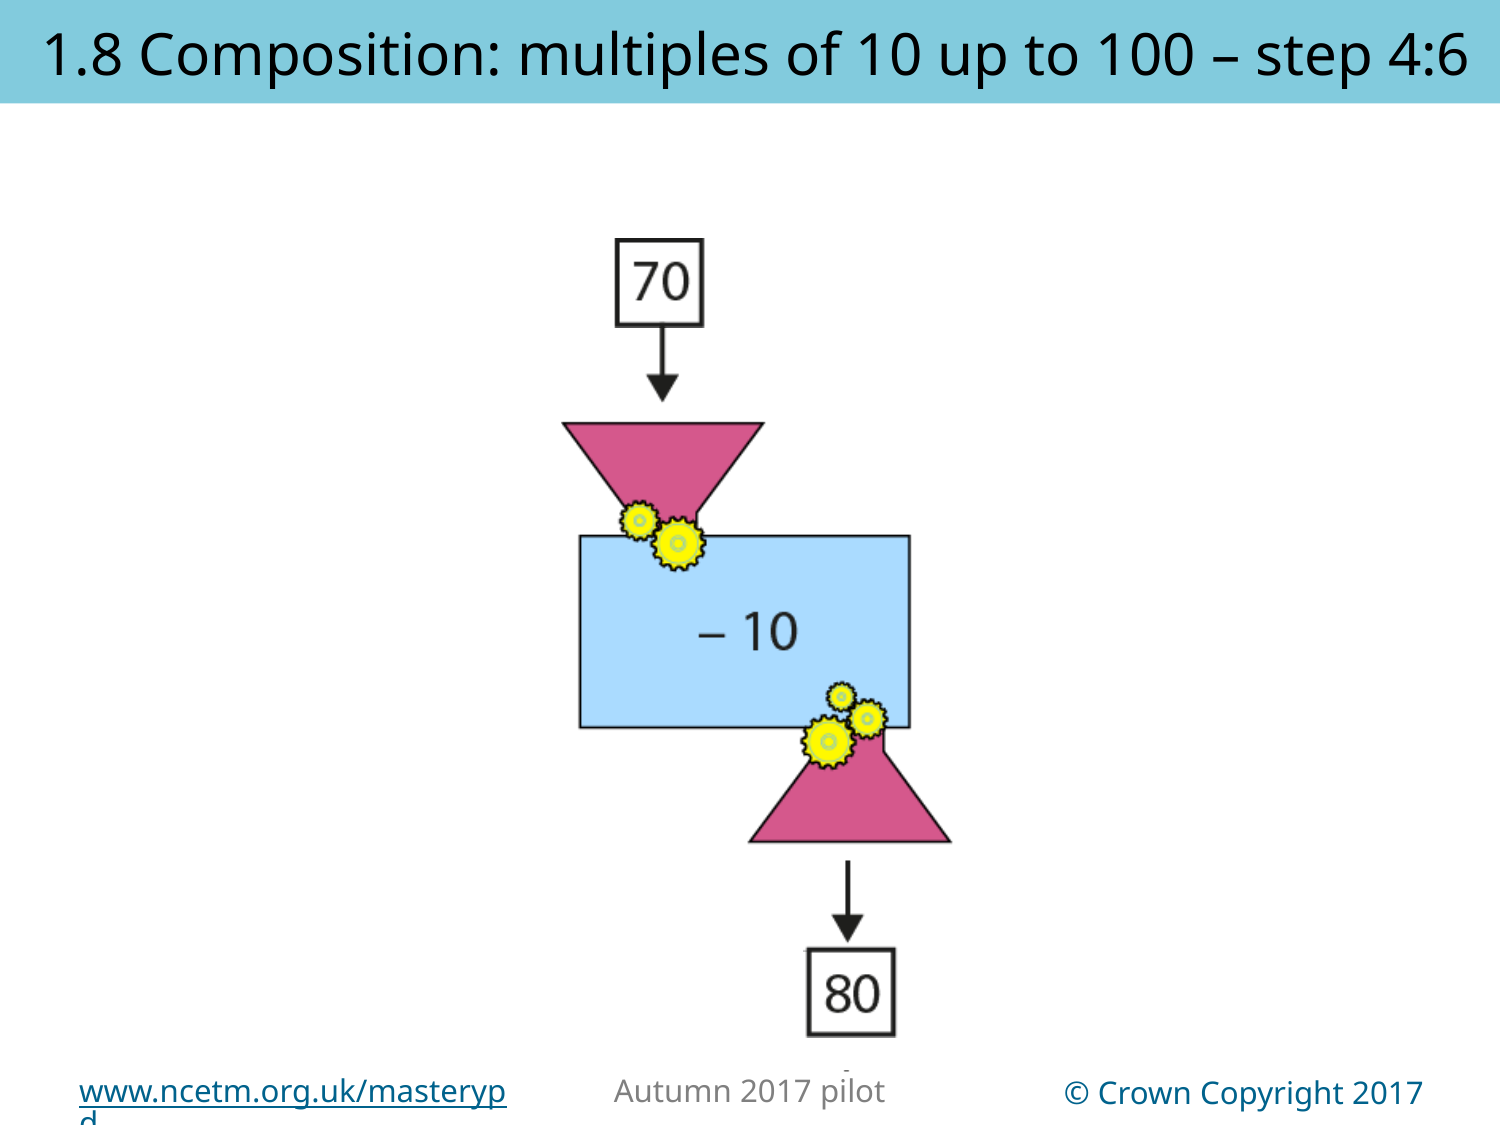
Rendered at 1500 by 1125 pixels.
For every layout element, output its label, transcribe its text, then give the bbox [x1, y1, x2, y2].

picture [603, 201, 711, 410]
picture [560, 416, 962, 854]
picture [757, 856, 935, 1083]
list 1.8 Composition: multiples of 10 up to 100 – step 4:6 [0, 0, 1500, 104]
